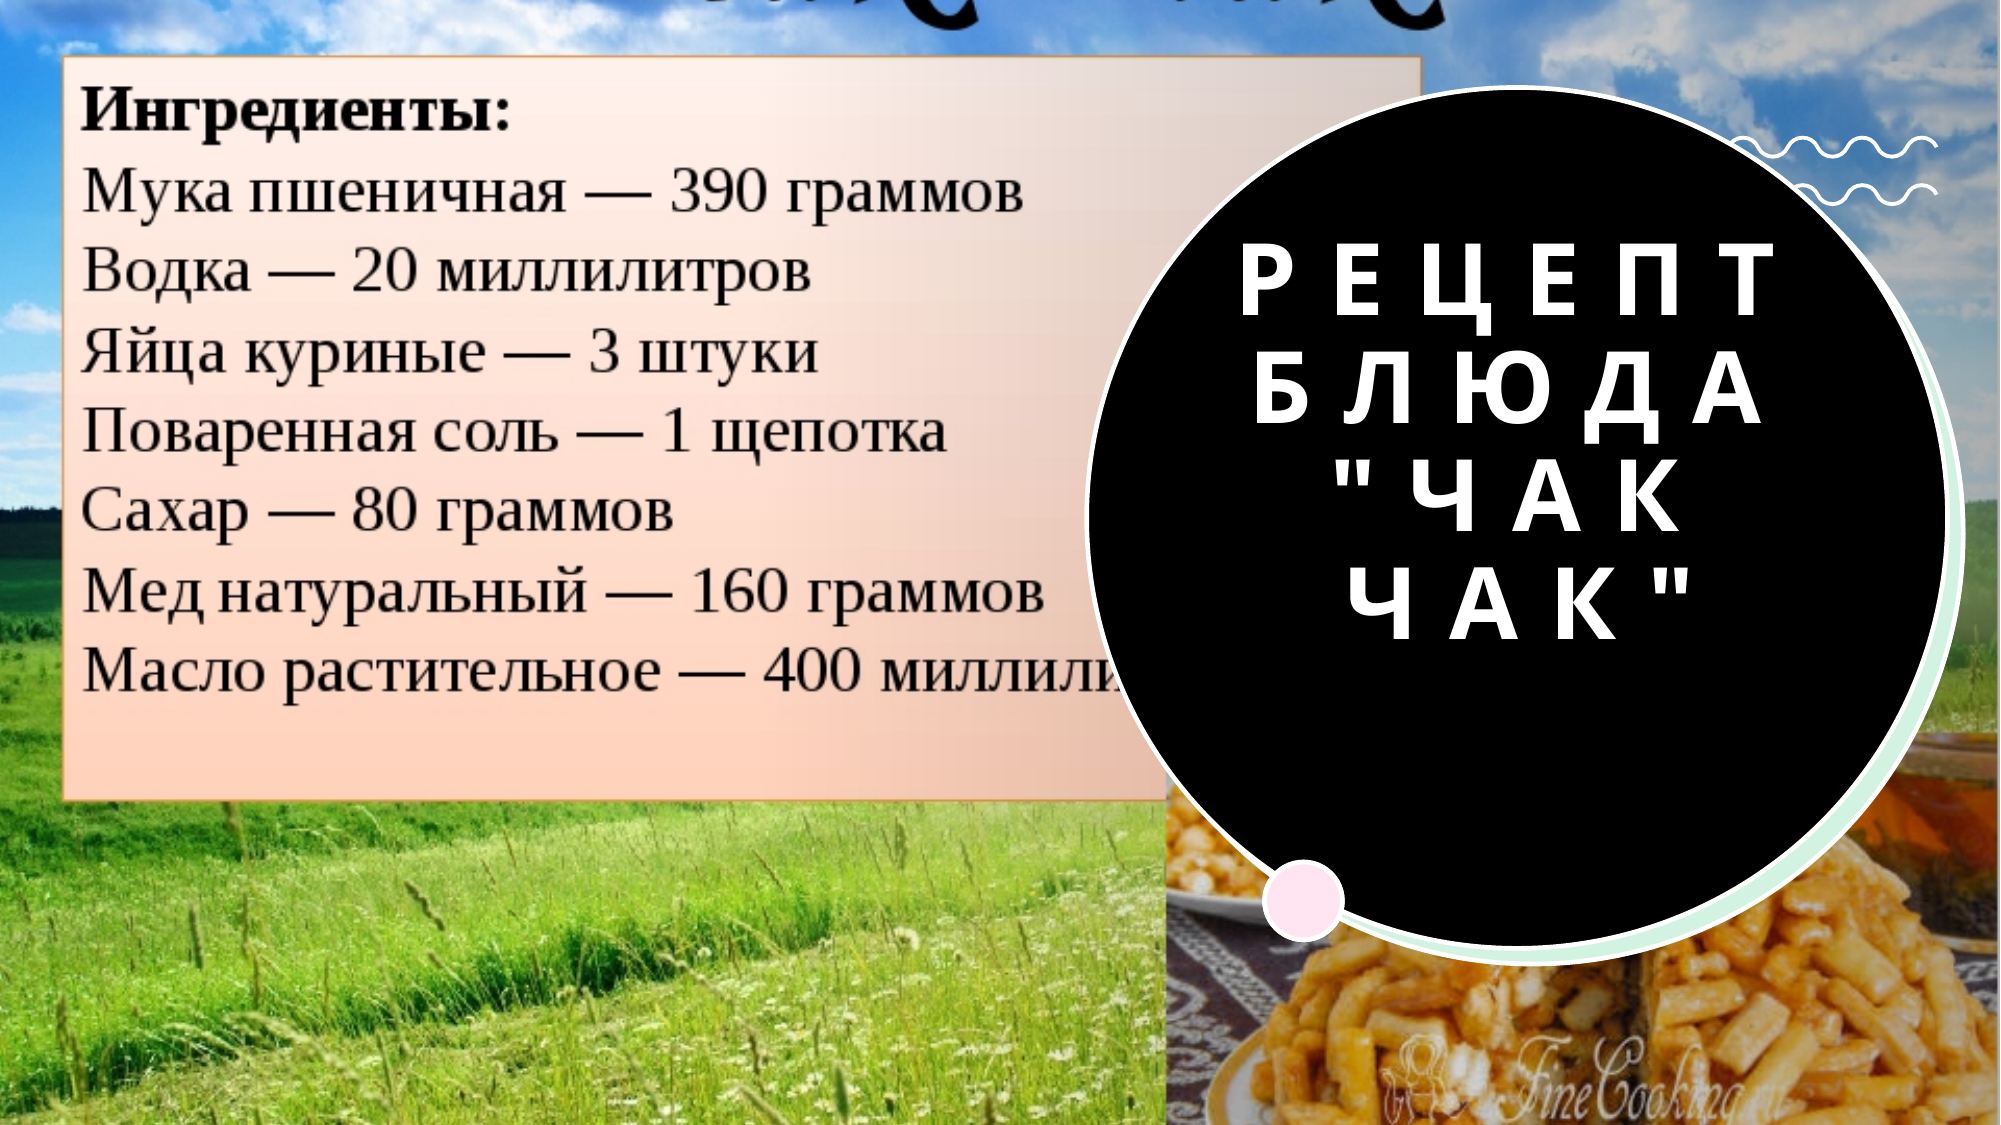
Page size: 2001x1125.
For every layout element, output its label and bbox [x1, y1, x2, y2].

list [0, 0, 2000, 1125]
text_box [1086, 87, 1966, 964]
